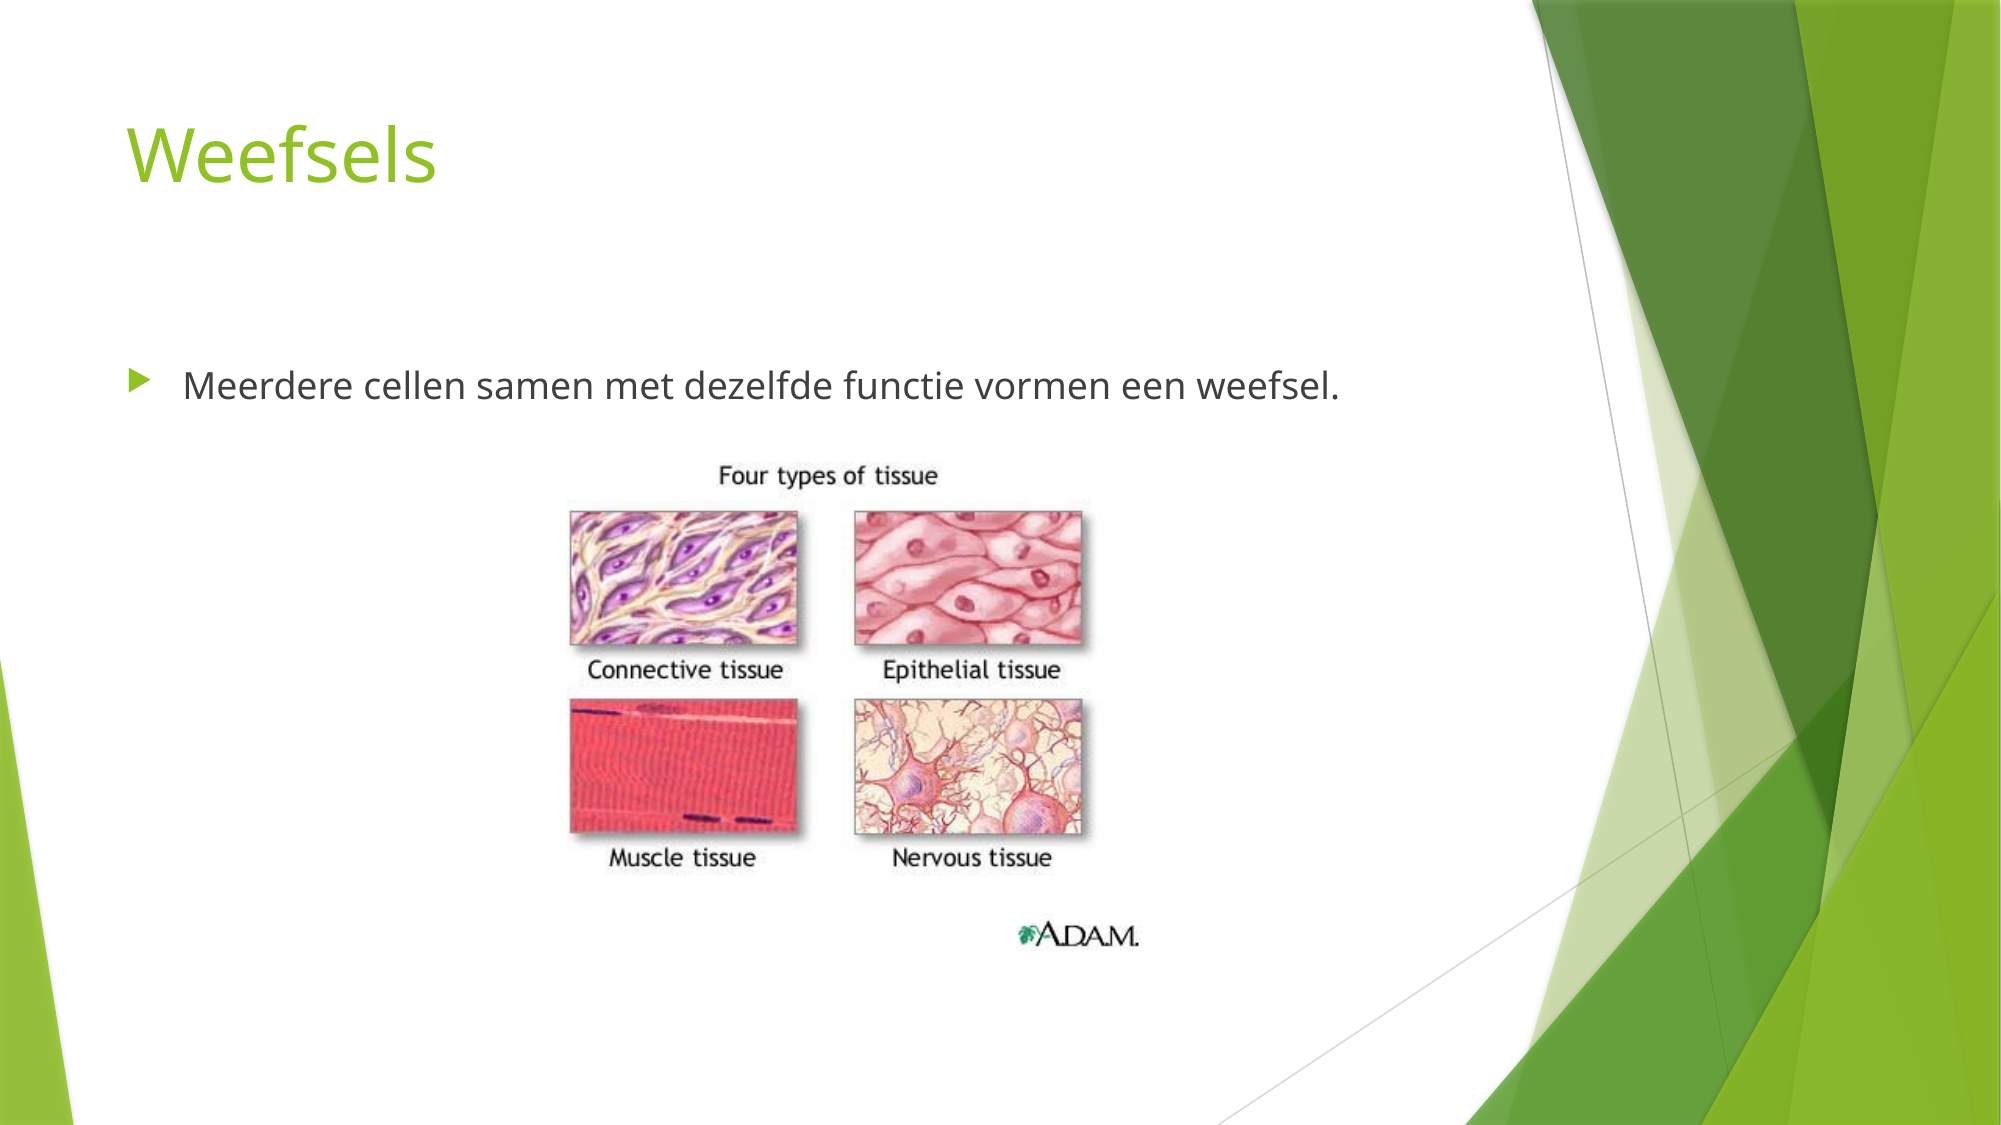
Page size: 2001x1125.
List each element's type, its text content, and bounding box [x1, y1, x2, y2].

title Weefsels [111, 99, 1522, 317]
list Meerdere cellen samen met dezelfde functie vormen een weefsel. [111, 354, 1522, 992]
picture [516, 450, 1143, 952]
